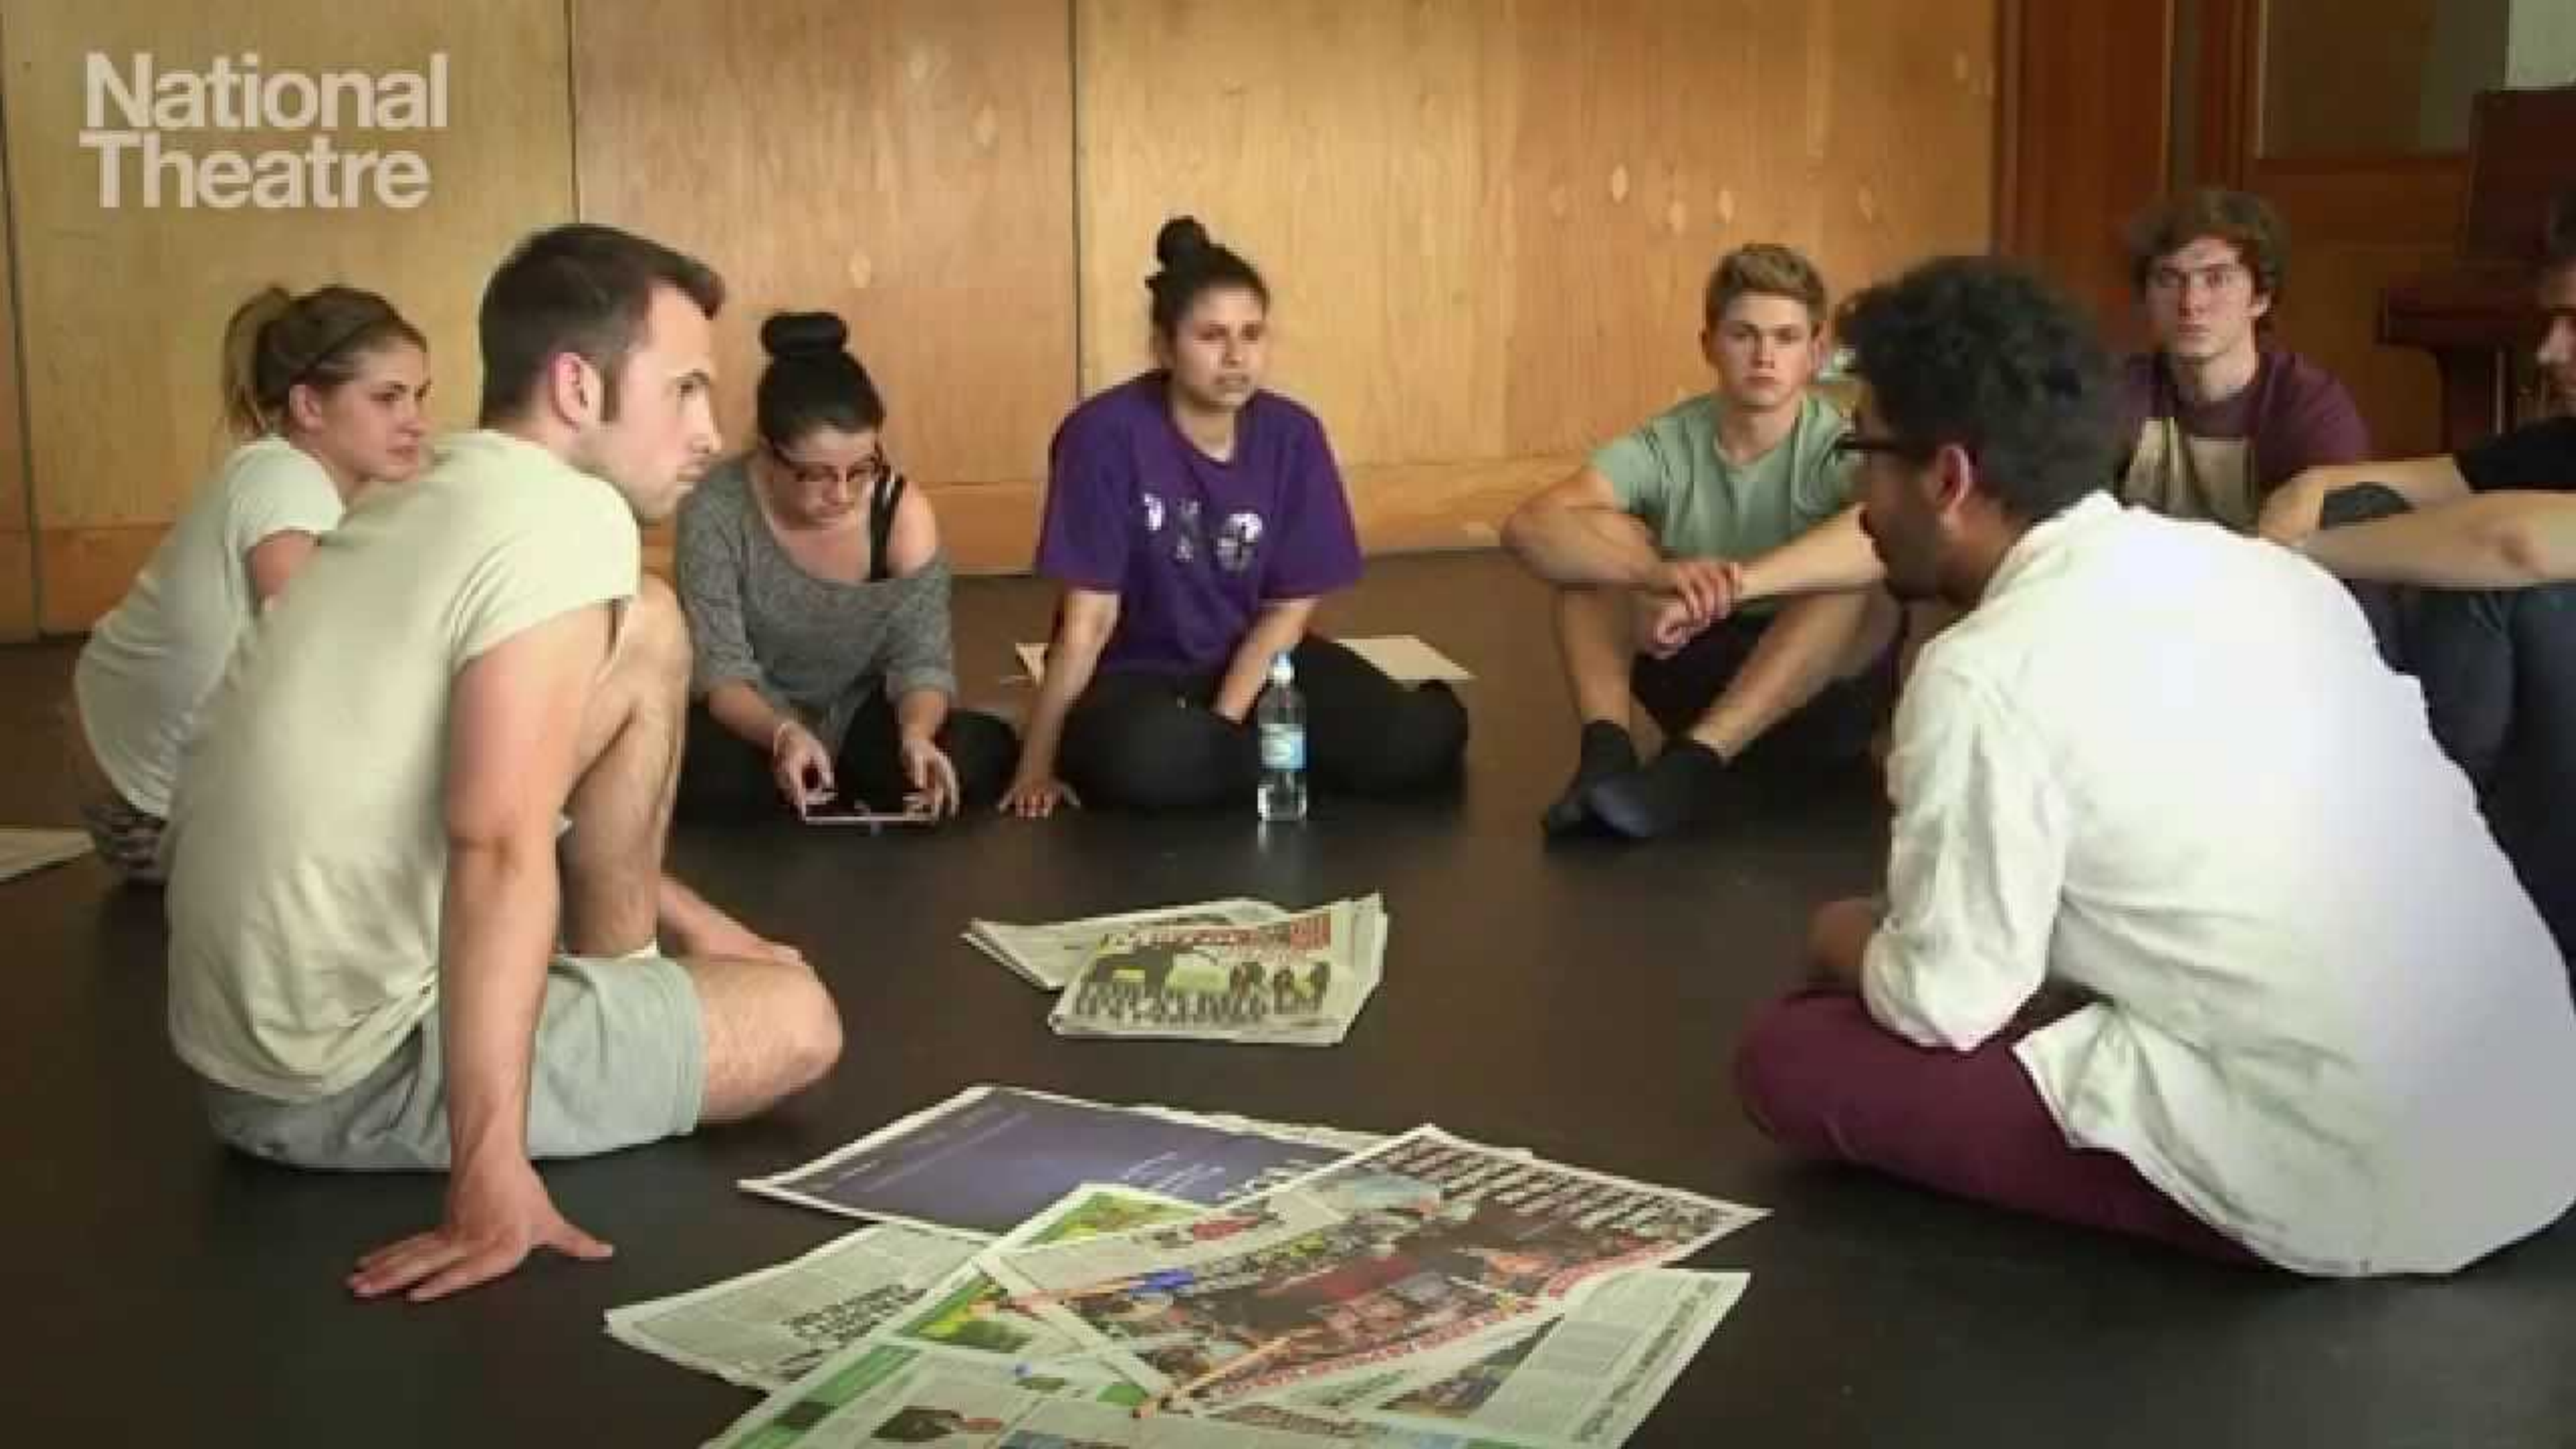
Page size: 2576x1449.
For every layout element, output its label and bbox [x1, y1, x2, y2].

text_box [0, 0, 2576, 1449]
